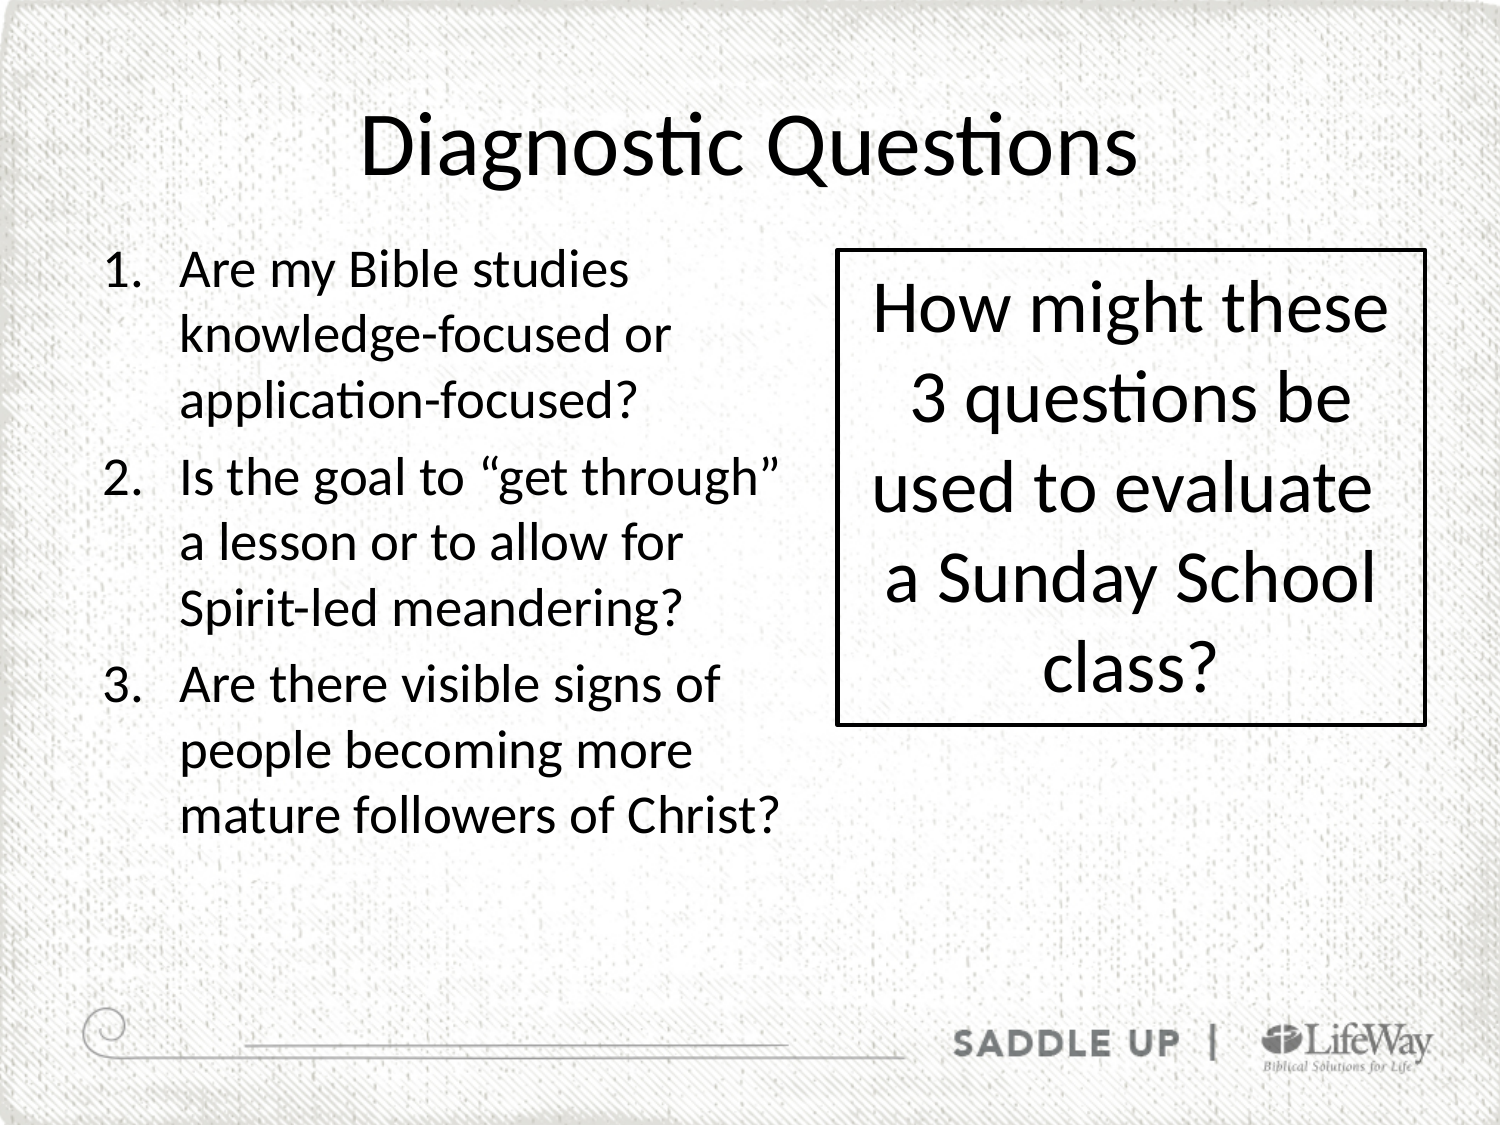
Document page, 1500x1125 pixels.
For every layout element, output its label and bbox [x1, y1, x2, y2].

list [0, 0, 1500, 1125]
